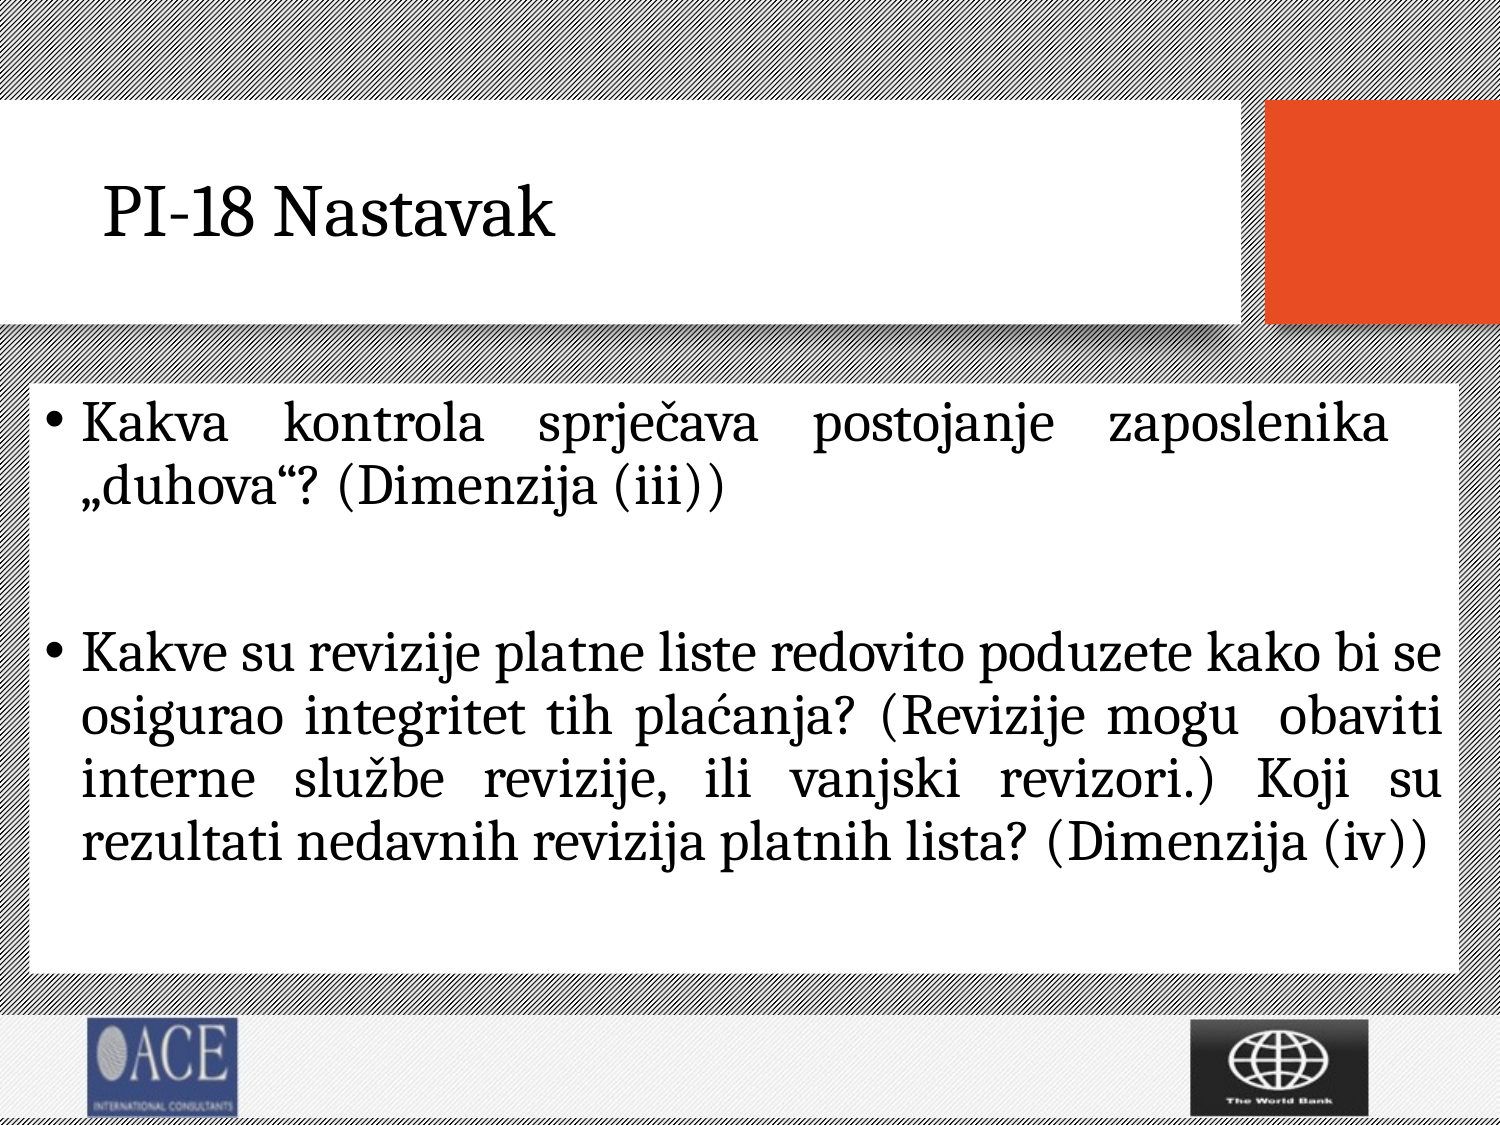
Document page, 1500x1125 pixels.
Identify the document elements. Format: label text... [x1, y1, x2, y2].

picture [0, 0, 1500, 1125]
title PI-18 Nastavak [86, 123, 1219, 301]
list Kakva kontrola sprječava postojanje zaposlenika „duhova“? (Dimenzija (iii)) Kakve su revizije platne liste redovito poduzete kako bi se osigurao integritet tih plaćanja? (Revizije mogu obaviti interne službe revizije, ili vanjski revizori.) Koji su rezultati nedavnih revizija platnih lista? (Dimenzija (iv)) [29, 383, 1460, 974]
